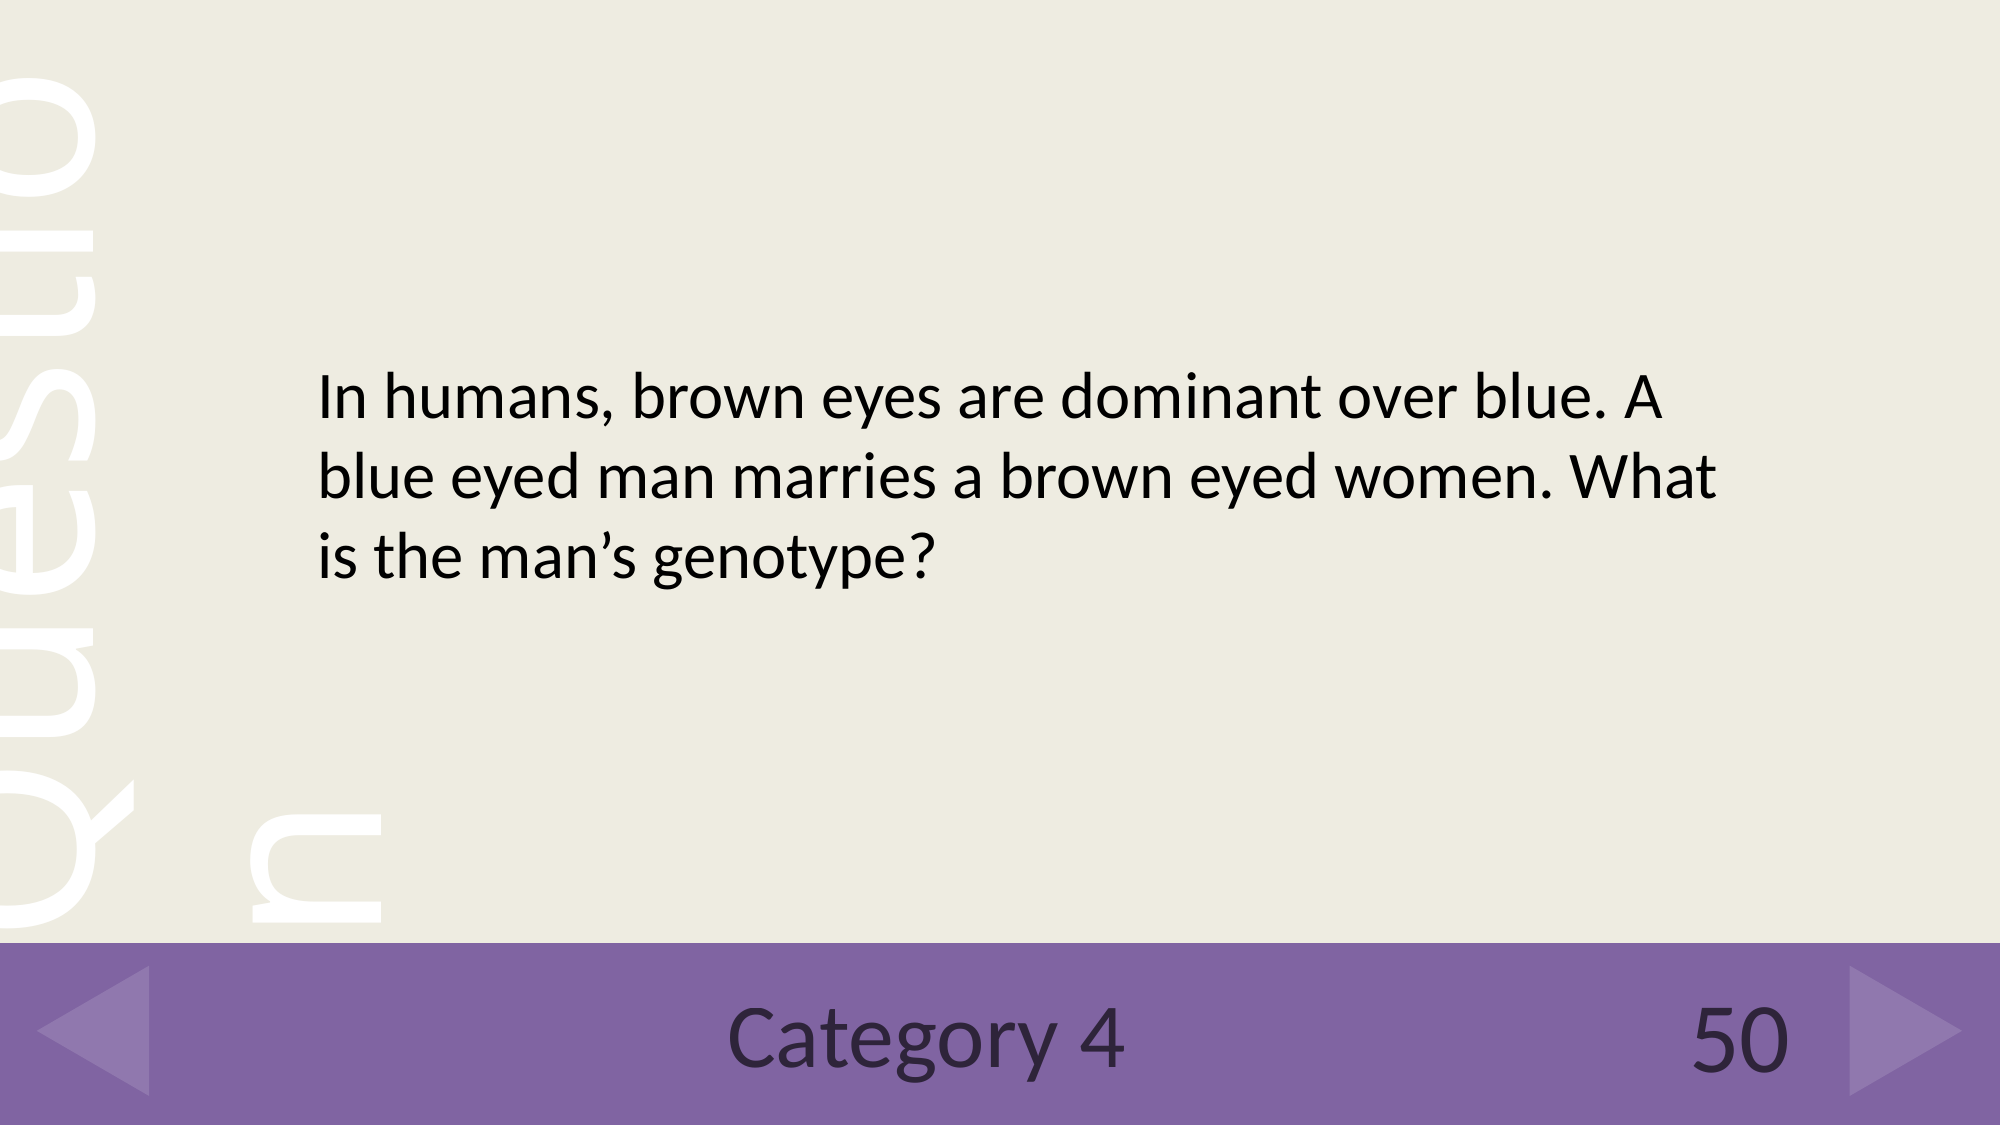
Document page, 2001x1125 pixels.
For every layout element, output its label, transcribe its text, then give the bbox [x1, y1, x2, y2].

list In humans, brown eyes are dominant over blue. A blue eyed man marries a brown eyed women. What is the man’s genotype? [302, 307, 1760, 636]
title Category 4 [26, 937, 1827, 1125]
